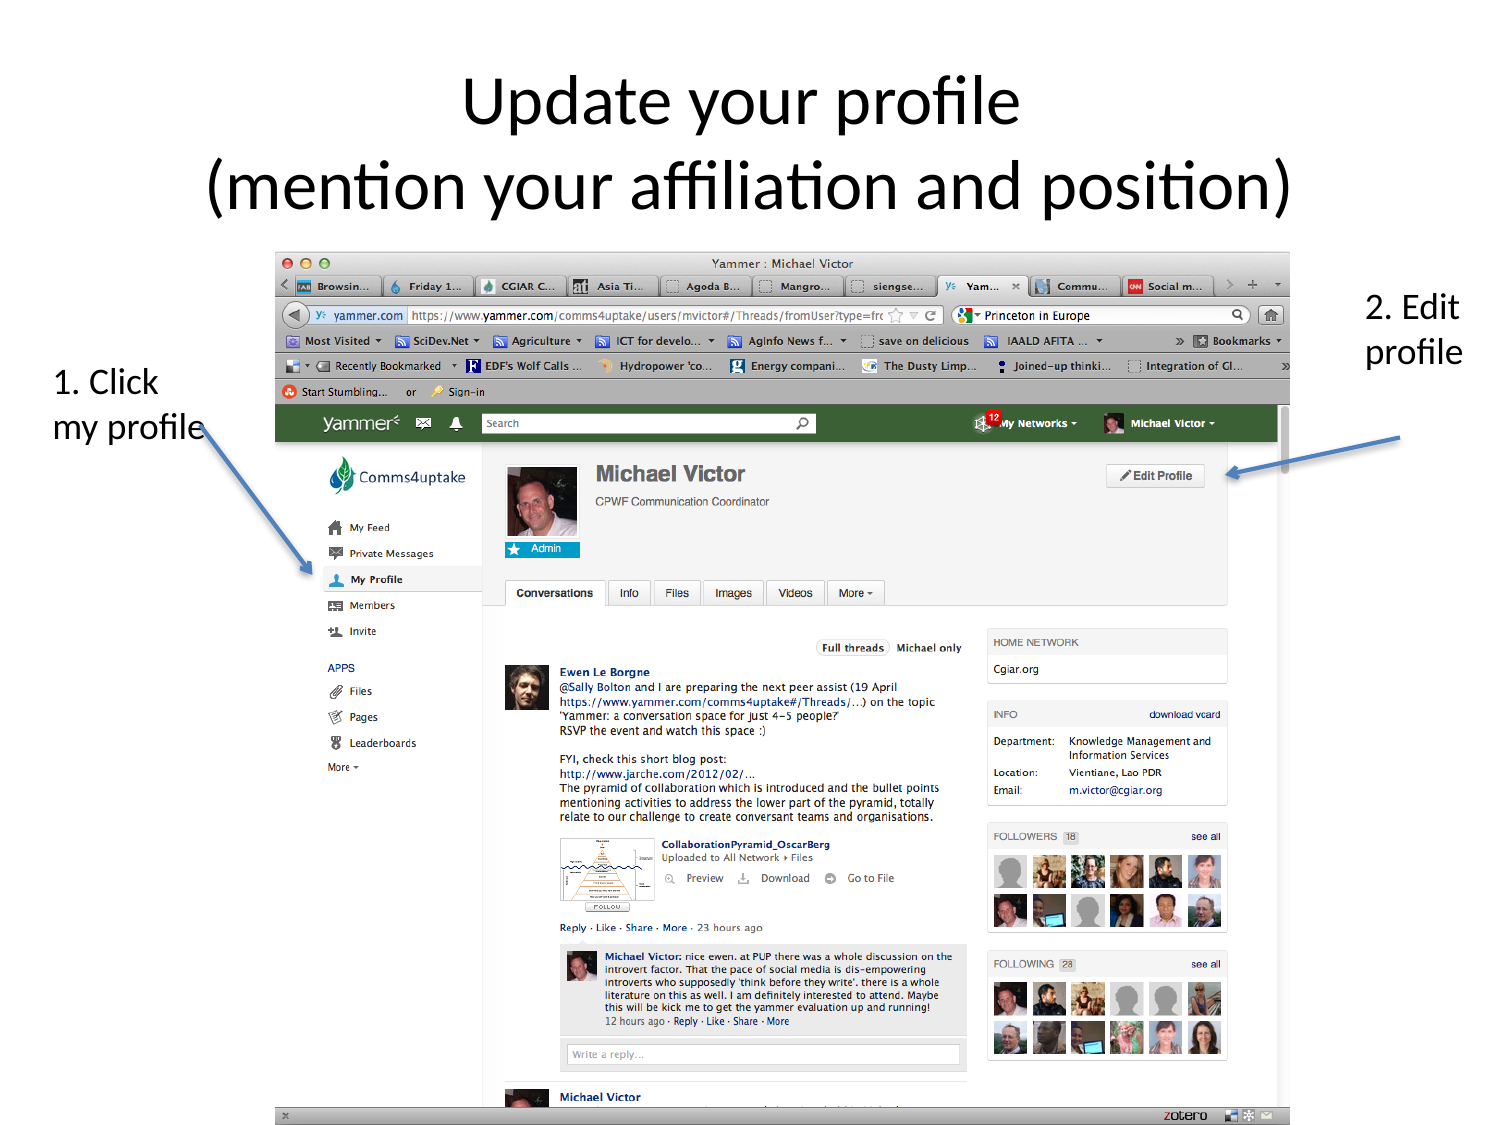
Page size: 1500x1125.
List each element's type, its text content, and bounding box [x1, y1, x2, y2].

text_box 1. Click my profile [37, 349, 225, 455]
text_box 2. Edit profile [1350, 274, 1500, 380]
title Update your profile (mention your affiliation and position) [75, 45, 1425, 233]
picture [274, 251, 1290, 1125]
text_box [199, 424, 313, 576]
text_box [1224, 437, 1401, 476]
